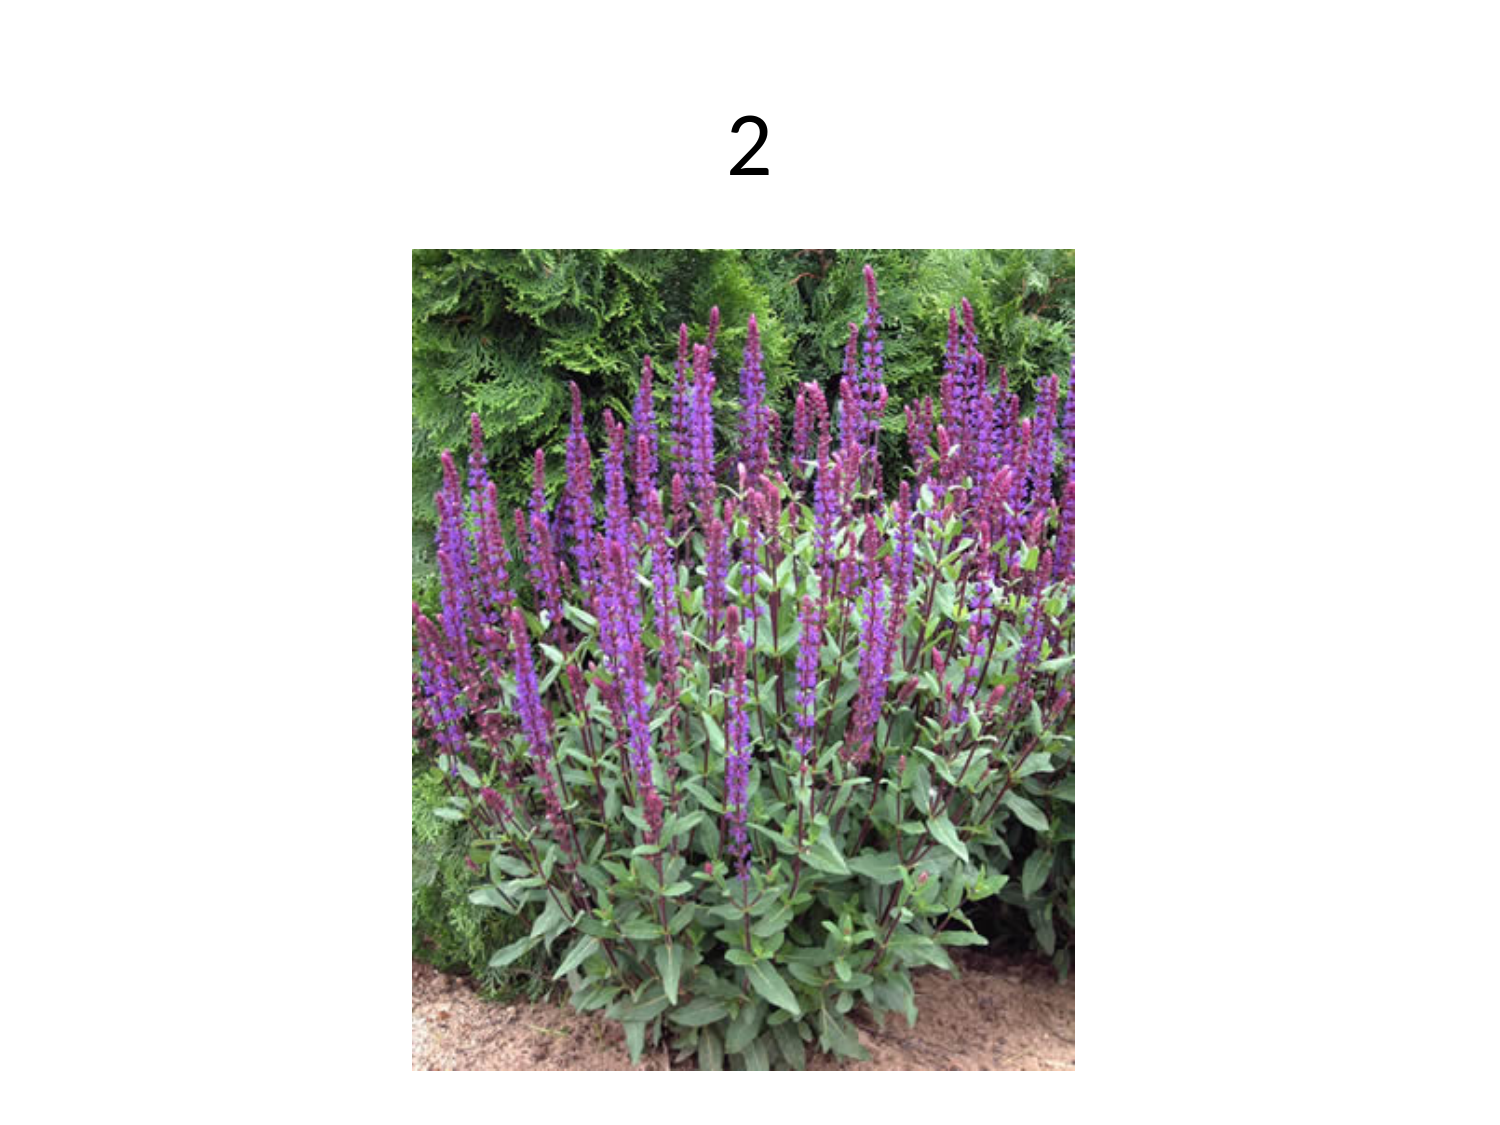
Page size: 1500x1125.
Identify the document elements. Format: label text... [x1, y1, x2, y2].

picture [412, 249, 1076, 1071]
title 2 [75, 45, 1425, 233]
